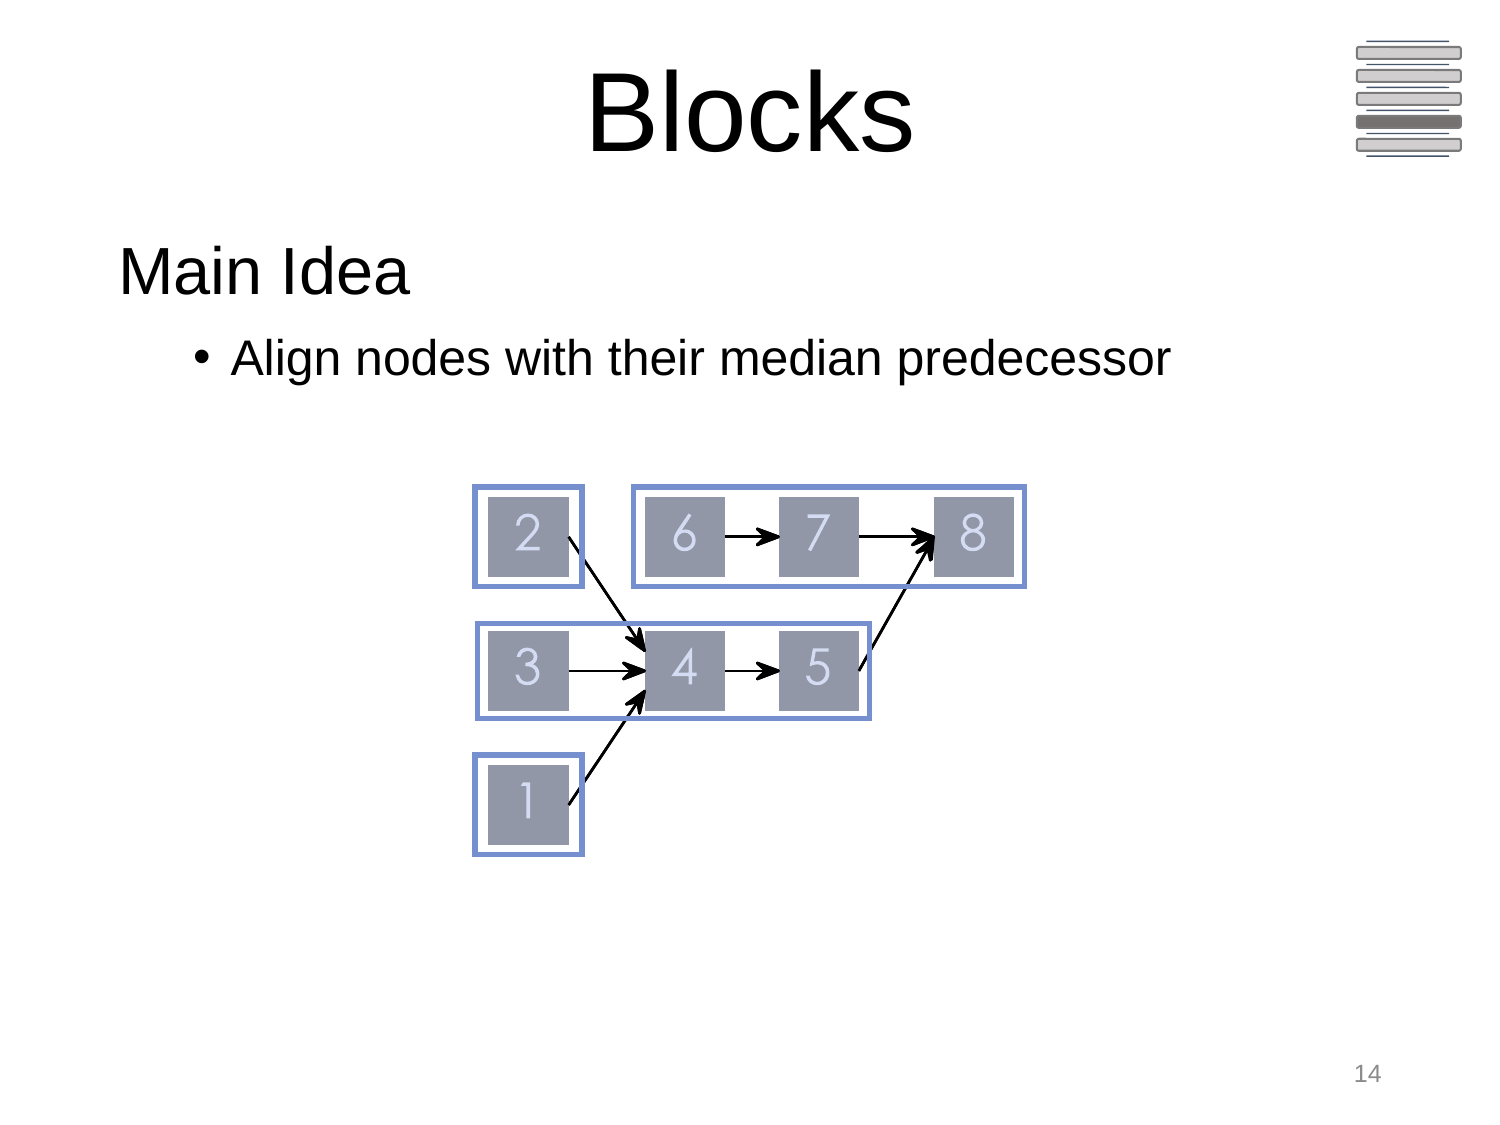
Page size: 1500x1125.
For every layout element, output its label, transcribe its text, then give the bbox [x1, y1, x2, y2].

slide_number 13 [1059, 1042, 1397, 1103]
picture [466, 478, 1034, 866]
list Main Idea Align nodes with their median predecessor [103, 229, 1397, 1014]
title Blocks [103, 37, 1397, 193]
